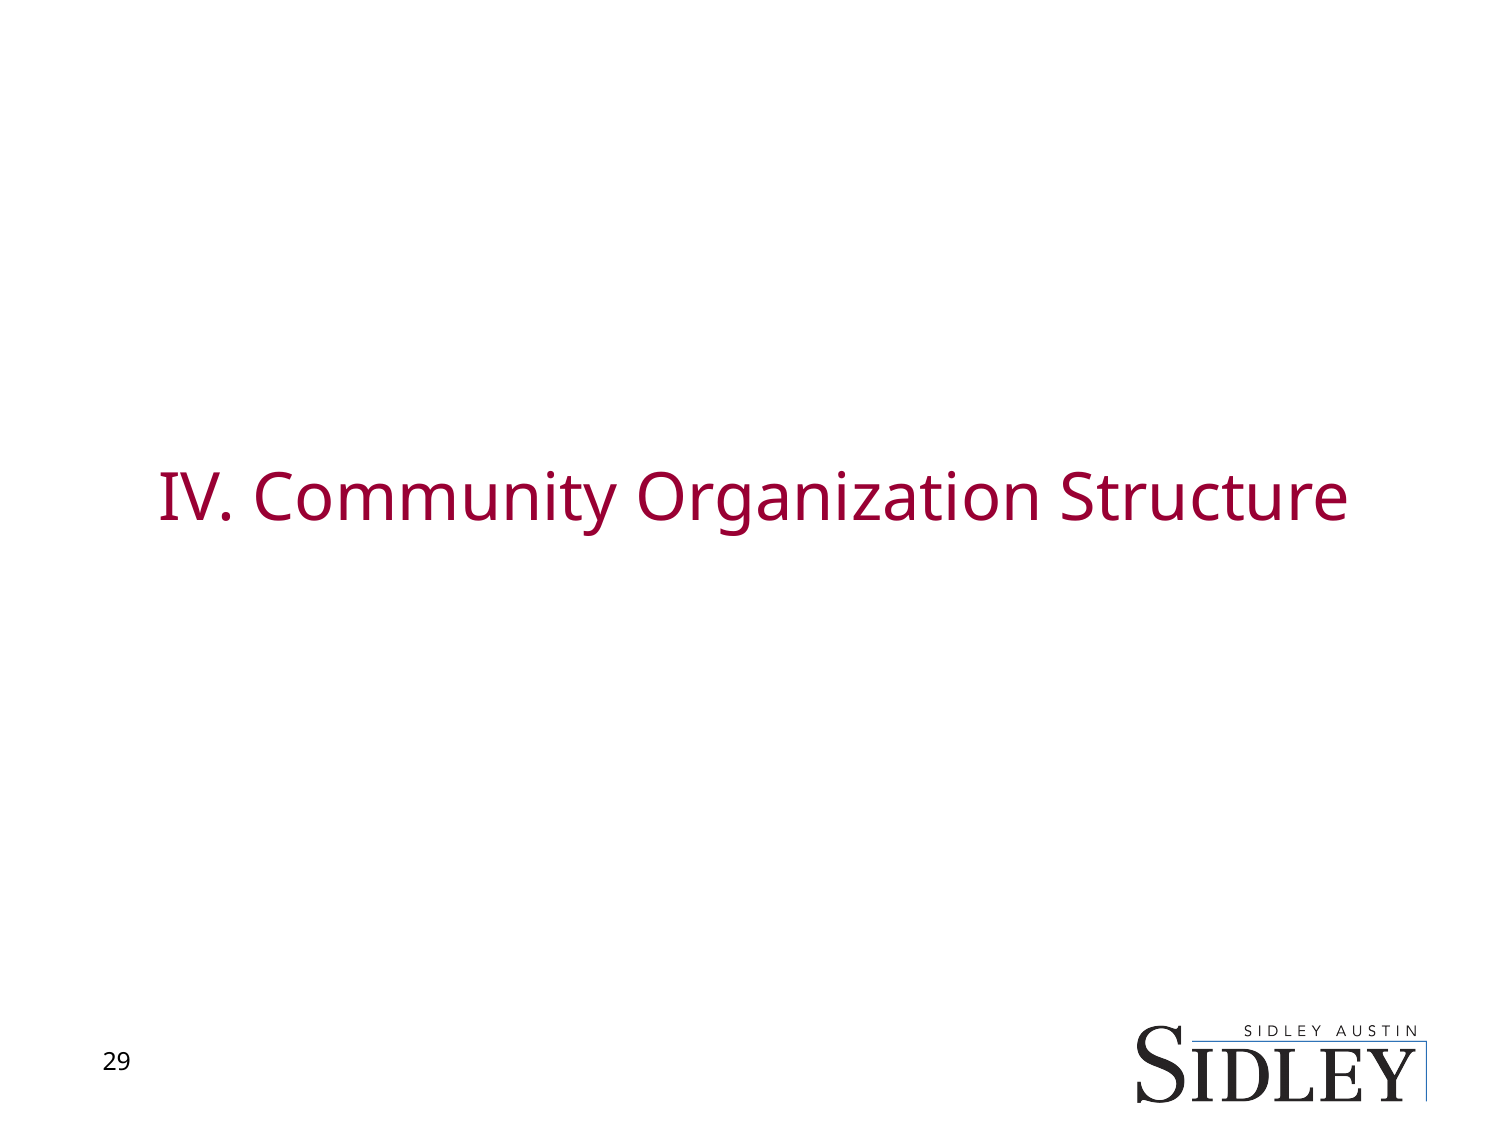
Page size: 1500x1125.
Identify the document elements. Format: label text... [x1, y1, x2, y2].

title IV. Community Organization Structure [87, 399, 1423, 588]
picture [1137, 1025, 1427, 1103]
slide_number 29 [87, 1037, 401, 1098]
